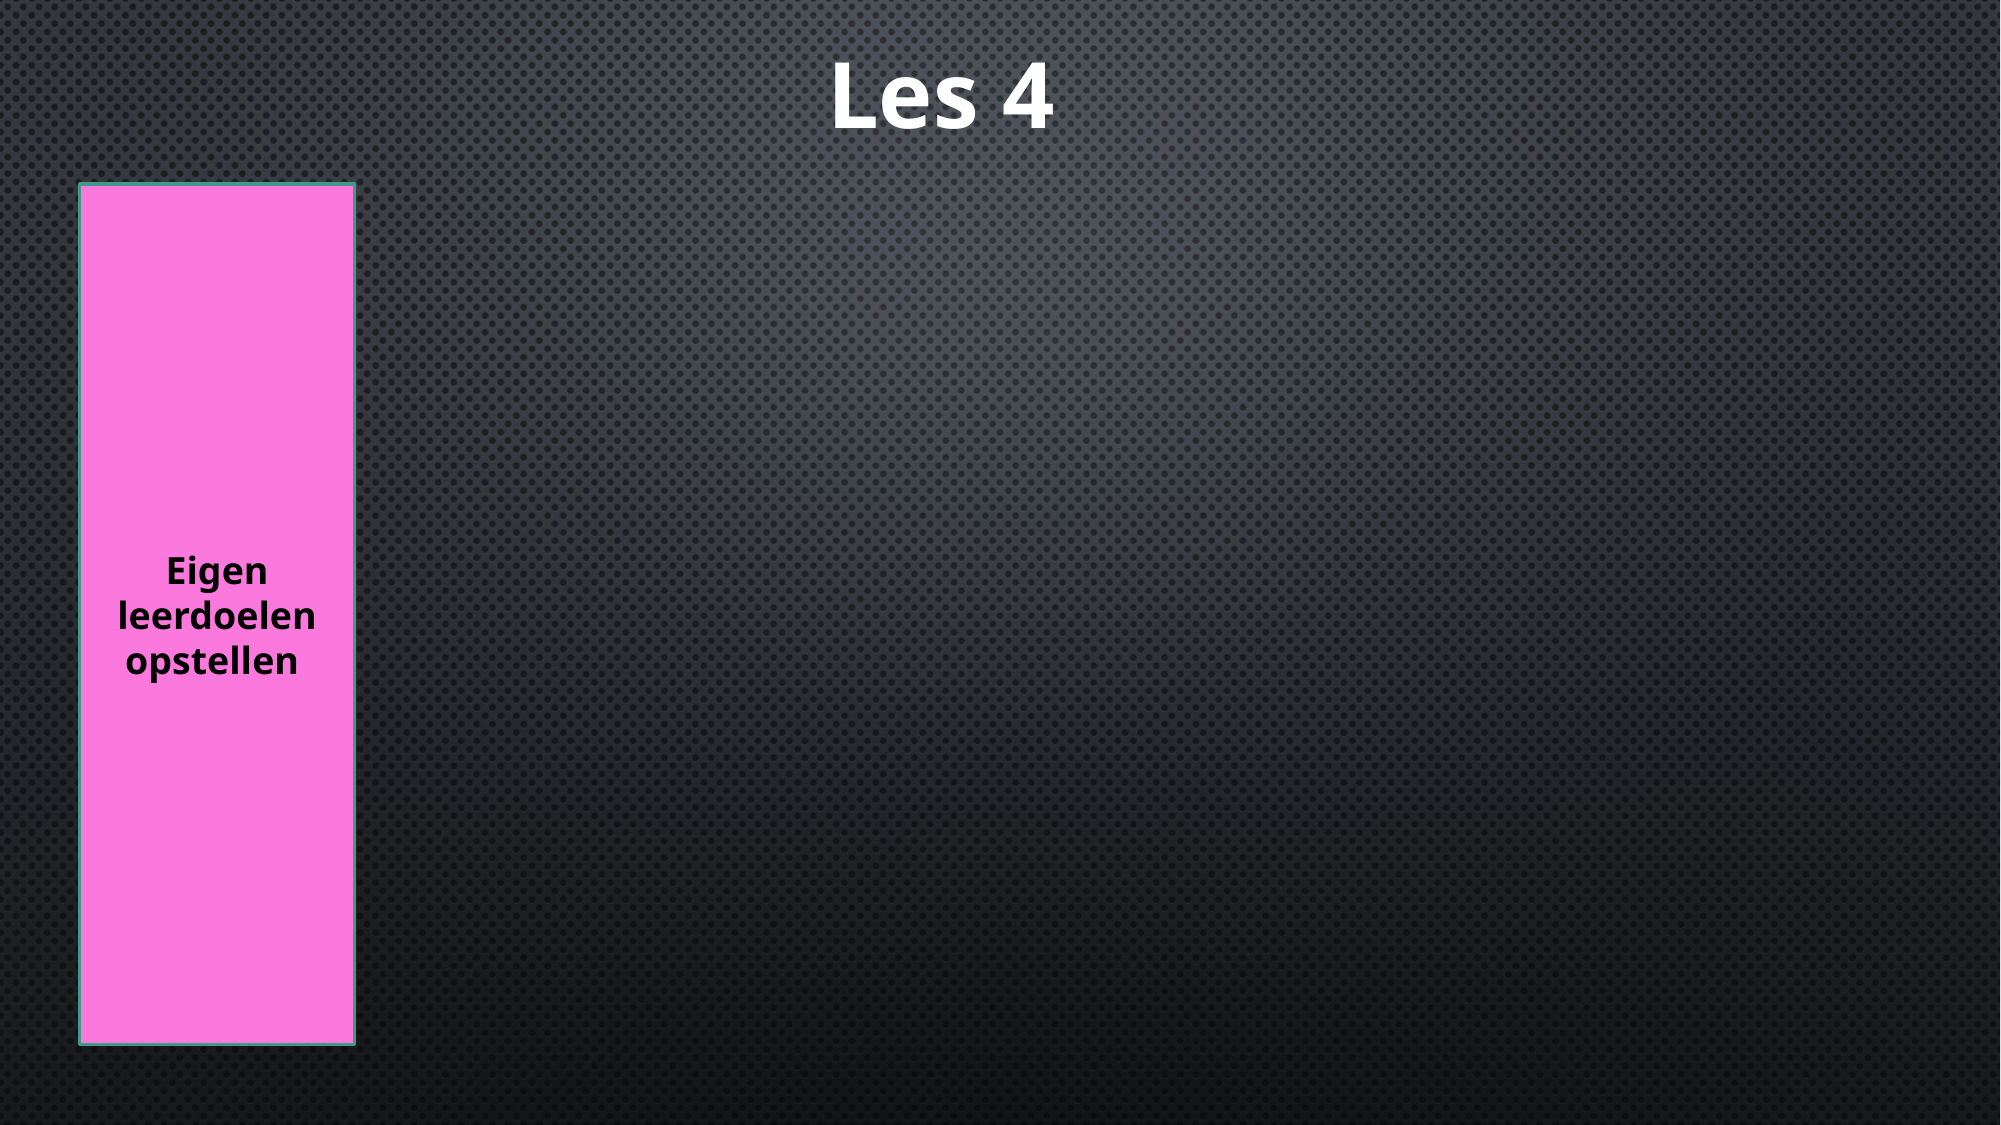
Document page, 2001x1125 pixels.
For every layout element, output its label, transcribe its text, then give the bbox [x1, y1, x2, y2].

text_box Les 4 [812, 29, 1341, 155]
text_box Eigen leerdoelen opstellen [78, 182, 356, 1046]
